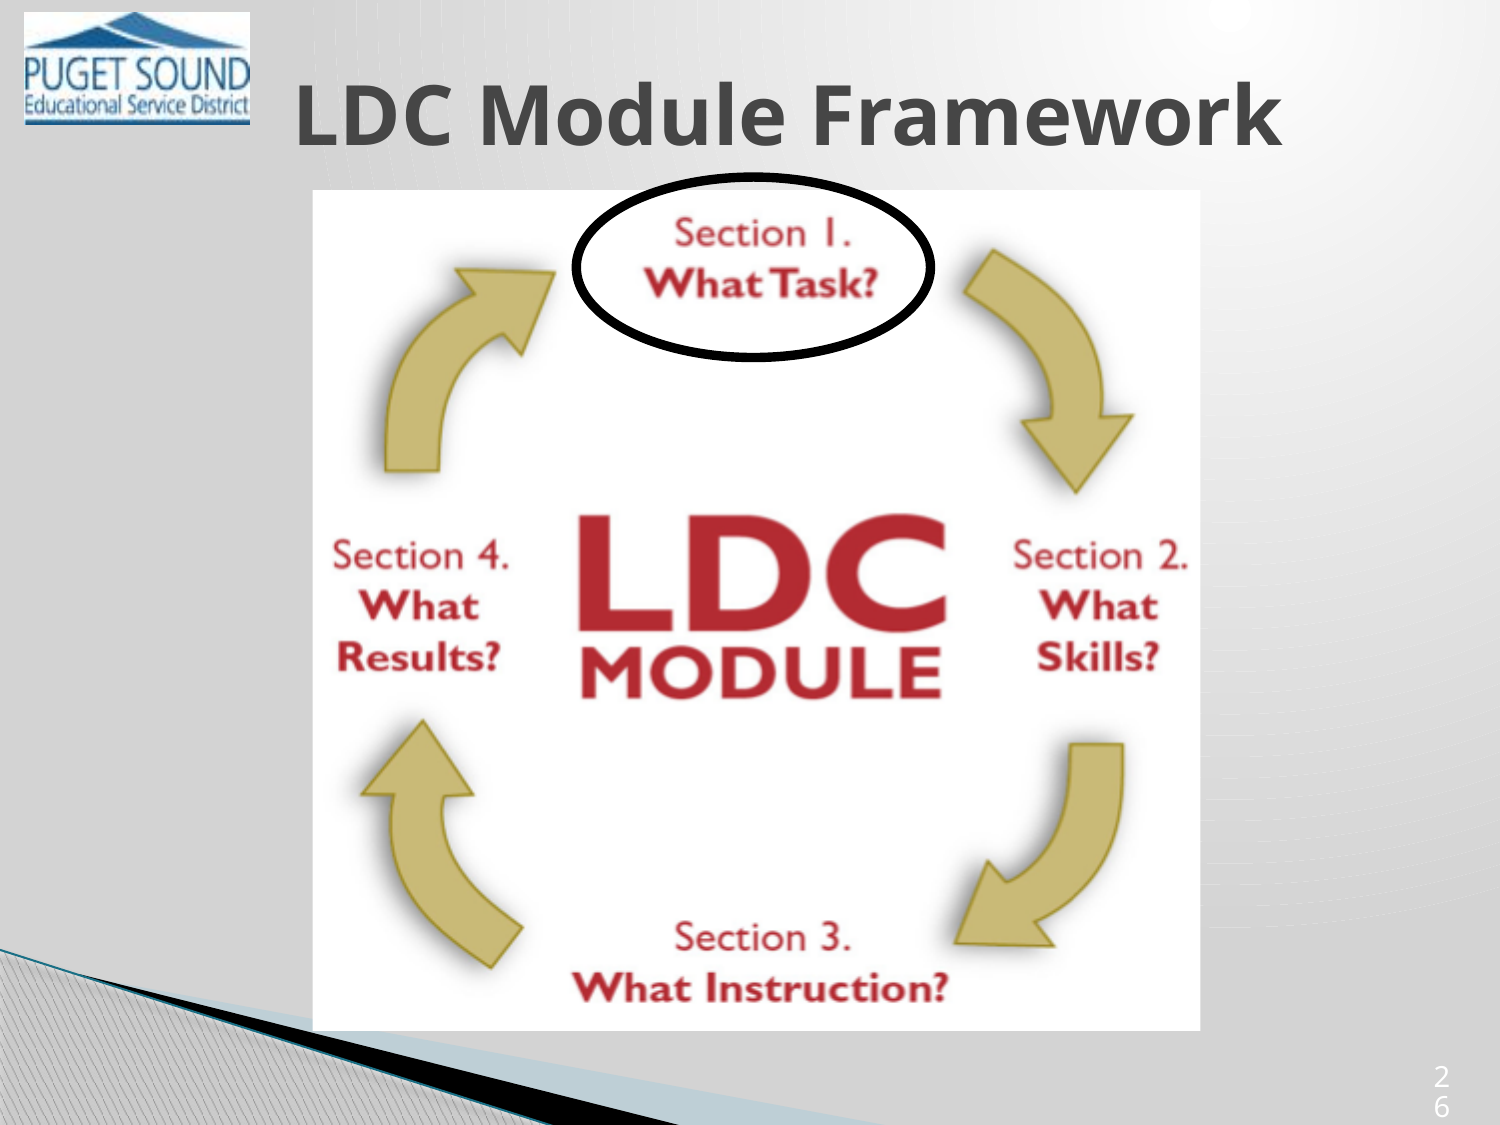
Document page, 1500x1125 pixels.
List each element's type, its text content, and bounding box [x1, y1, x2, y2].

text_box [662, 177, 845, 190]
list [312, 190, 1201, 1031]
picture [24, 12, 250, 125]
title LDC Module Framework [278, 37, 1425, 188]
slide_number 26 [1418, 1051, 1479, 1112]
